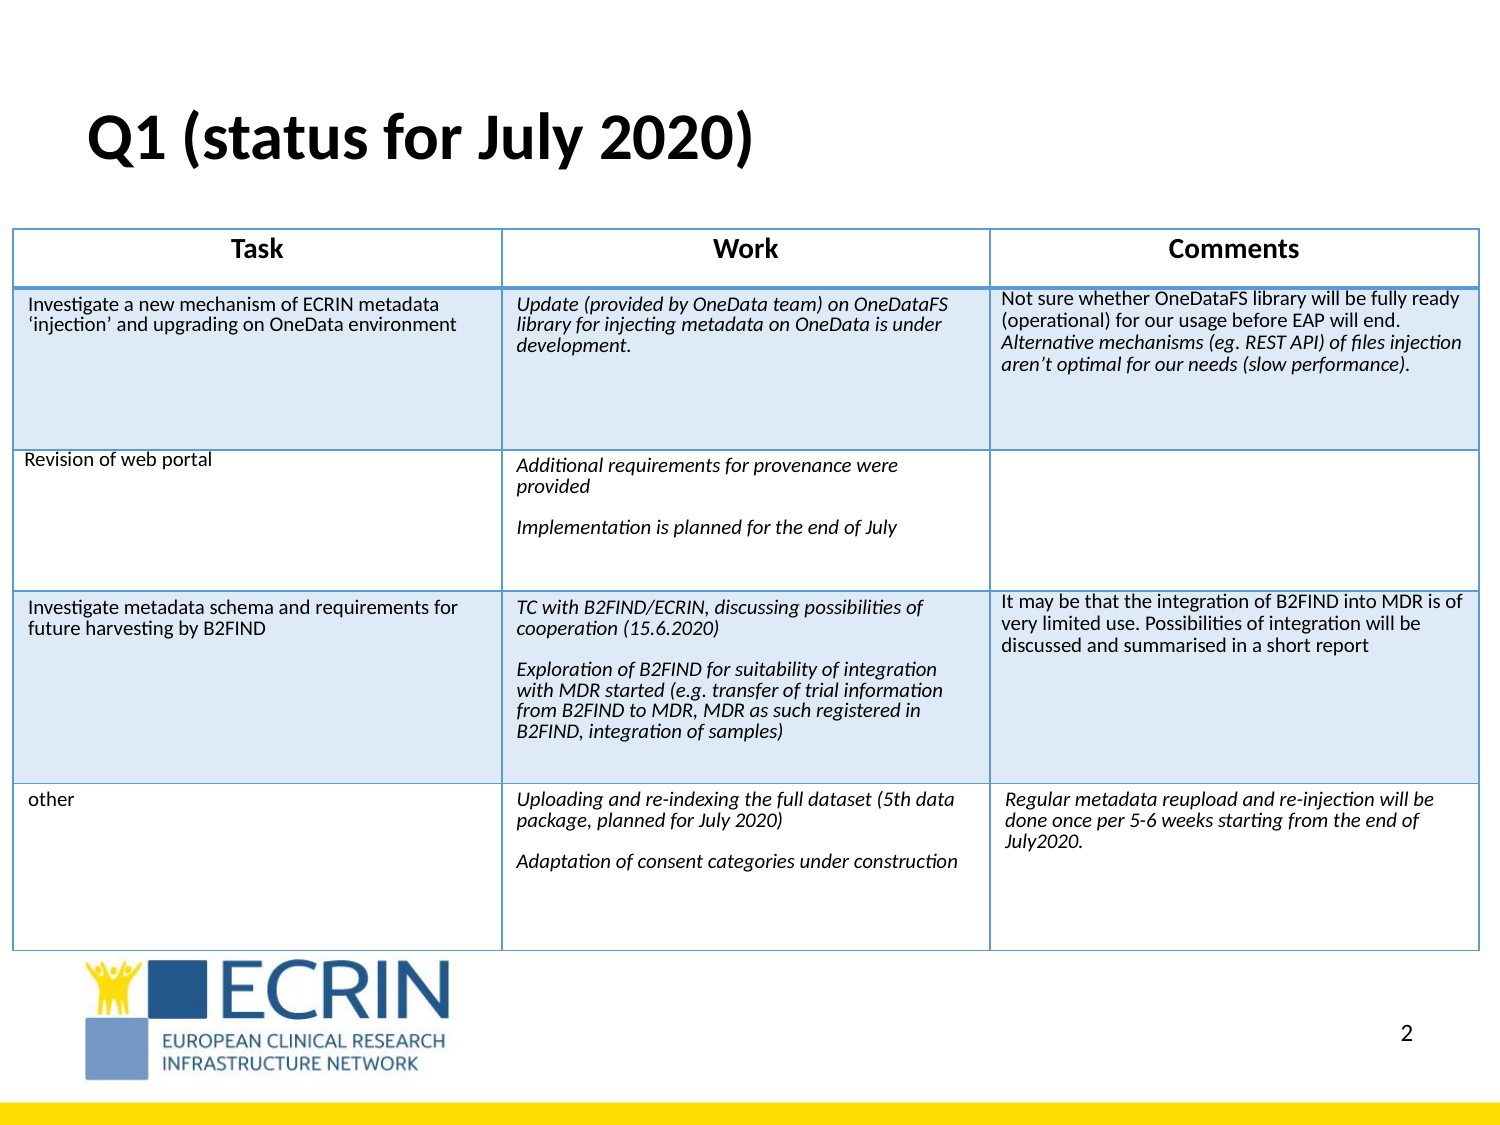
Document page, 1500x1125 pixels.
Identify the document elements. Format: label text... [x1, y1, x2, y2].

table_header Comments [991, 230, 1478, 286]
table_cell Update (provided by OneData team) on OneDataFS library for injecting metadata on OneData is under development. [503, 290, 989, 449]
title Q1 (status for July 2020) [72, 59, 1424, 216]
table_cell Not sure whether OneDataFS library will be fully ready (operational) for our usage before EAP will end. Alternative mechanisms (eg. REST API) of files injection aren’t optimal for our needs (slow performance). [991, 290, 1478, 449]
picture [67, 951, 470, 1099]
table_cell Investigate a new mechanism of ECRIN metadata ‘injection’ and upgrading on OneData environment [14, 290, 501, 449]
table_cell Investigate metadata schema and requirements for future harvesting by B2FIND [14, 592, 501, 783]
table_header Task [14, 230, 501, 286]
table_cell Uploading and re-indexing the full dataset (5th data package, planned for July 2020) Adaptation of consent categories under construction [503, 784, 989, 950]
table_header Work [503, 230, 989, 286]
table_cell Additional requirements for provenance were provided Implementation is planned for the end of July [503, 451, 989, 590]
table_cell Regular metadata reupload and re-injection will be done once per 5-6 weeks starting from the end of July2020. [991, 784, 1478, 950]
table_cell [991, 451, 1478, 590]
table_cell Revision of web portal [14, 451, 501, 590]
table_cell It may be that the integration of B2FIND into MDR is of very limited use. Possibilities of integration will be discussed and summarised in a short report [991, 592, 1478, 783]
table_cell other [14, 784, 501, 950]
slide_number 1 [1090, 1001, 1429, 1061]
table_cell TC with B2FIND/ECRIN, discussing possibilities of cooperation (15.6.2020) Exploration of B2FIND for suitability of integration with MDR started (e.g. transfer of trial information from B2FIND to MDR, MDR as such registered in B2FIND, integration of samples) [503, 592, 989, 783]
